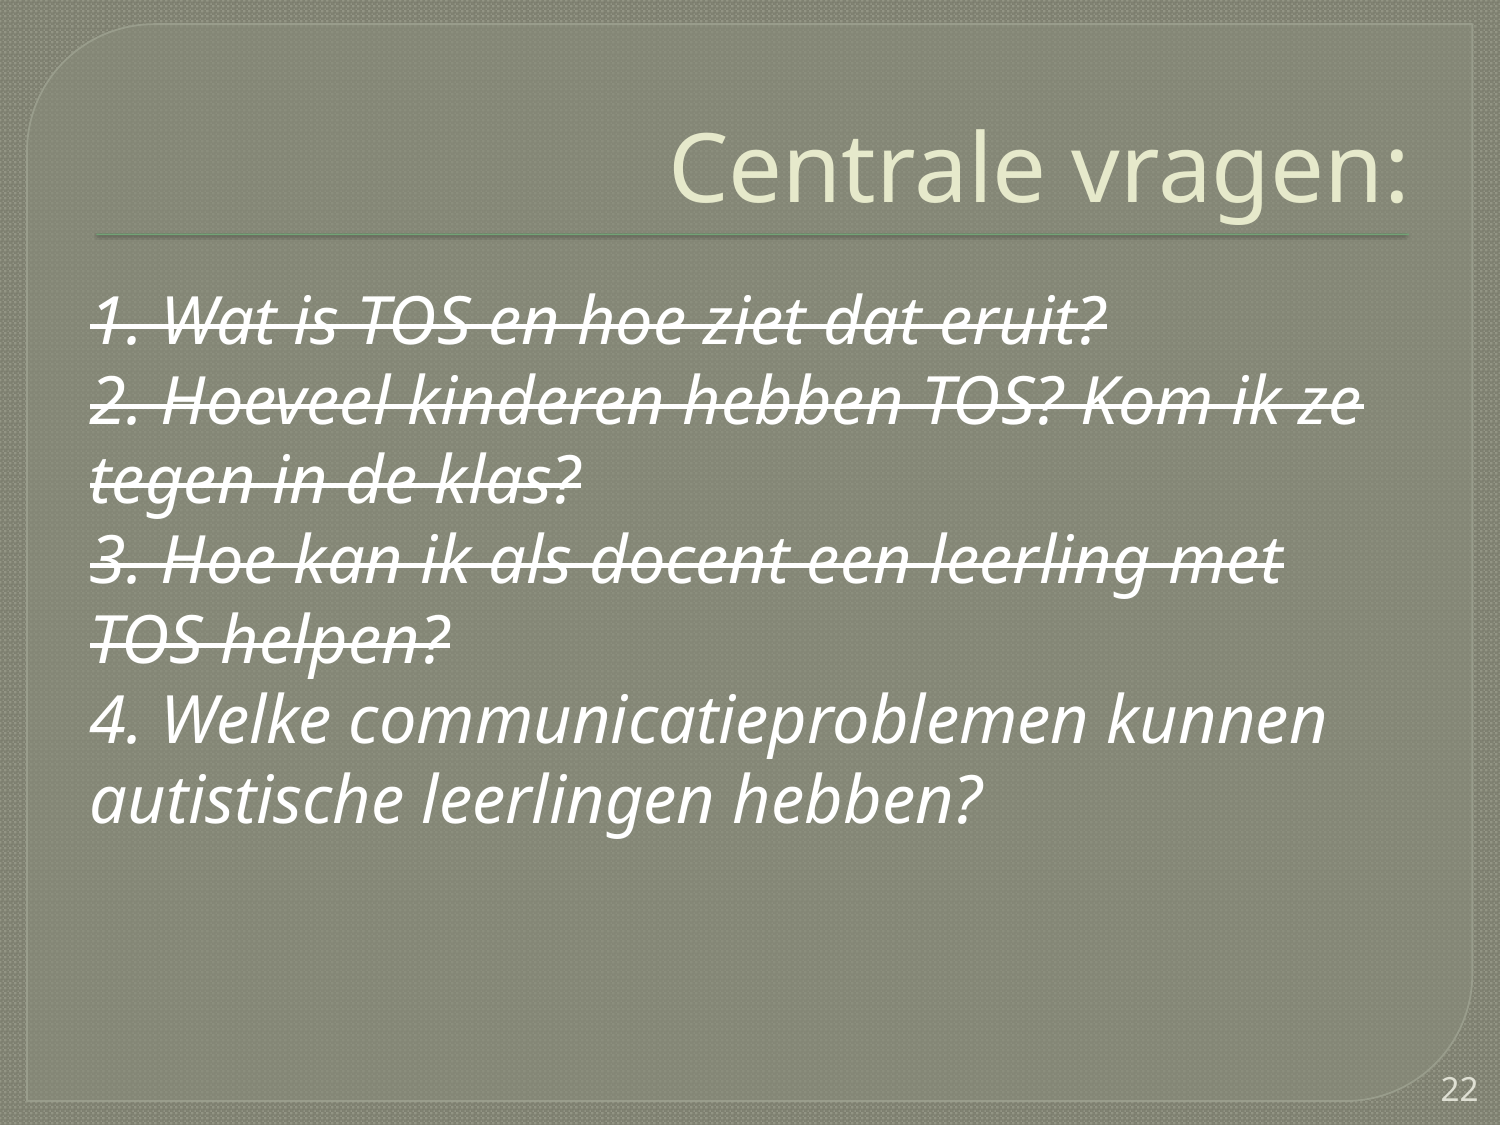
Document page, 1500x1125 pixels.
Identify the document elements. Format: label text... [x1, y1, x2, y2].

slide_number 22 [1417, 1068, 1494, 1114]
list 1. Wat is TOS en hoe ziet dat eruit? 2. Hoeveel kinderen hebben TOS? Kom ik ze tegen in de klas? 3. Hoe kan ik als docent een leerling met TOS helpen? 4. Welke communicatieproblemen kunnen autistische leerlingen hebben? [75, 270, 1425, 1013]
title Centrale vragen: [75, 41, 1425, 230]
